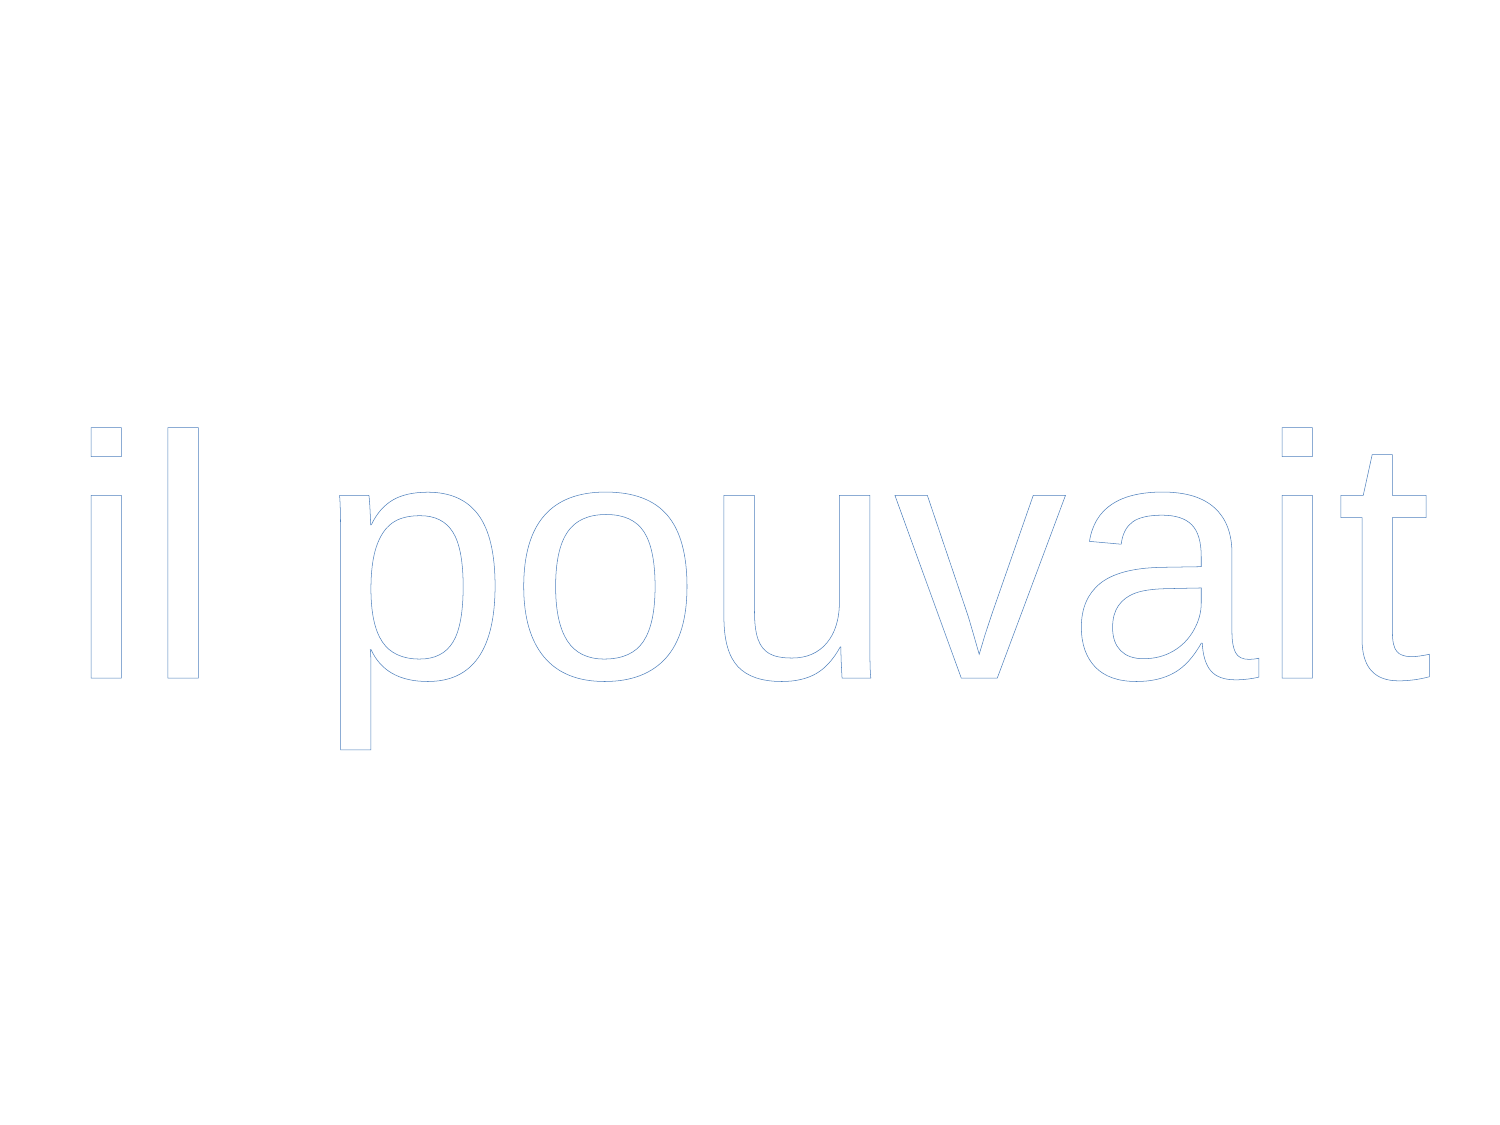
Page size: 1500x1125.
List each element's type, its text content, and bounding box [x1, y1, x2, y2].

text_box il pouvait [0, 324, 1500, 755]
